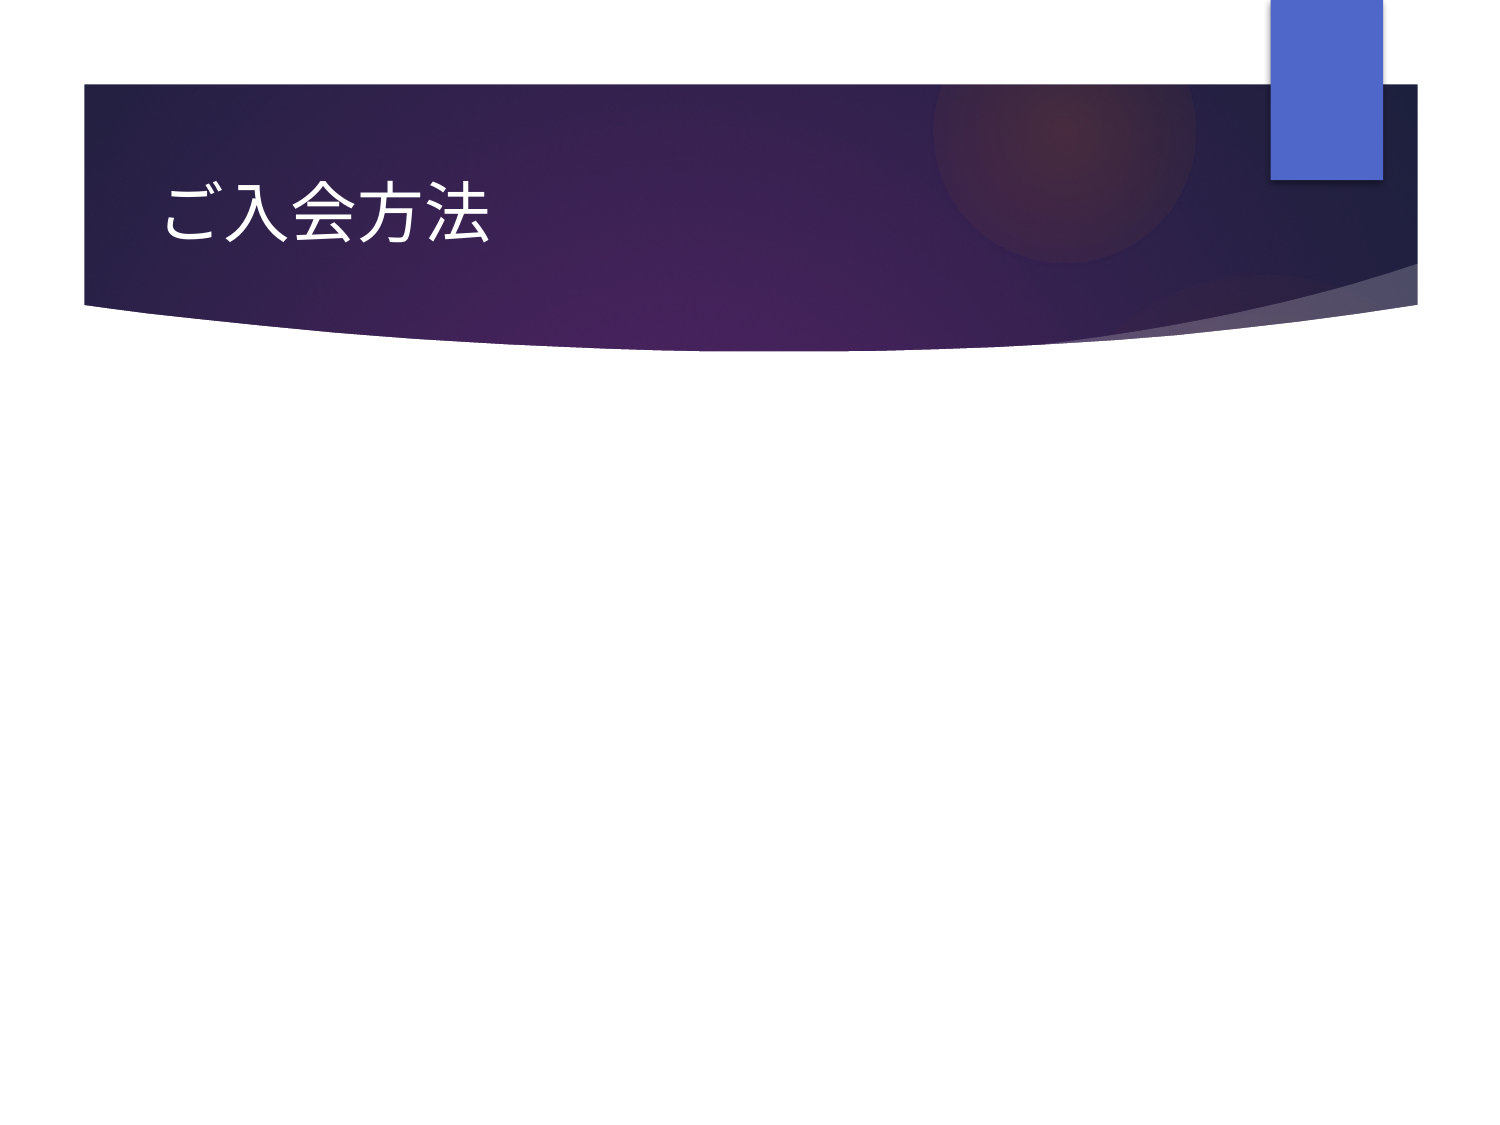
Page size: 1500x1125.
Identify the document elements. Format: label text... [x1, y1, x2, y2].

title ご入会方法 [142, 152, 1183, 269]
